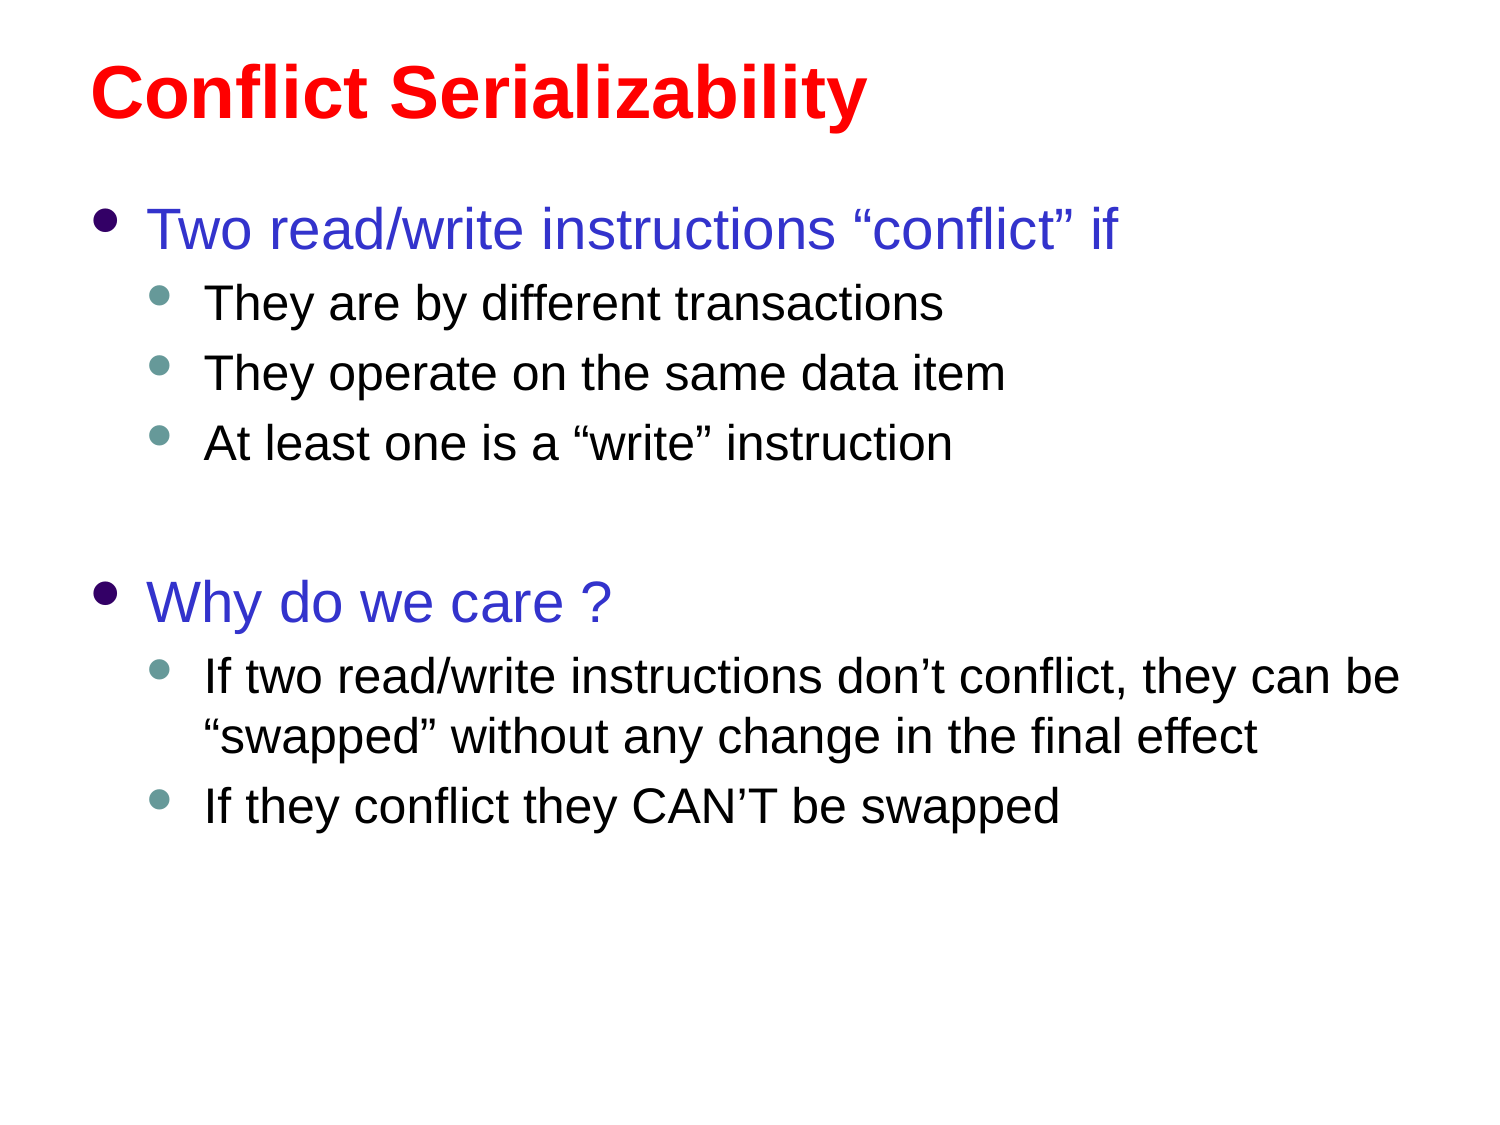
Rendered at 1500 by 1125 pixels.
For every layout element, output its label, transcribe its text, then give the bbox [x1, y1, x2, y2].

title Conflict Serializability [74, 2, 1313, 142]
list Two read/write instructions “conflict” if They are by different transactions They operate on the same data item At least one is a “write” instruction Why do we care ? If two read/write instructions don’t conflict, they can be “swapped” without any change in the final effect If they conflict they CAN’T be swapped [74, 182, 1426, 846]
